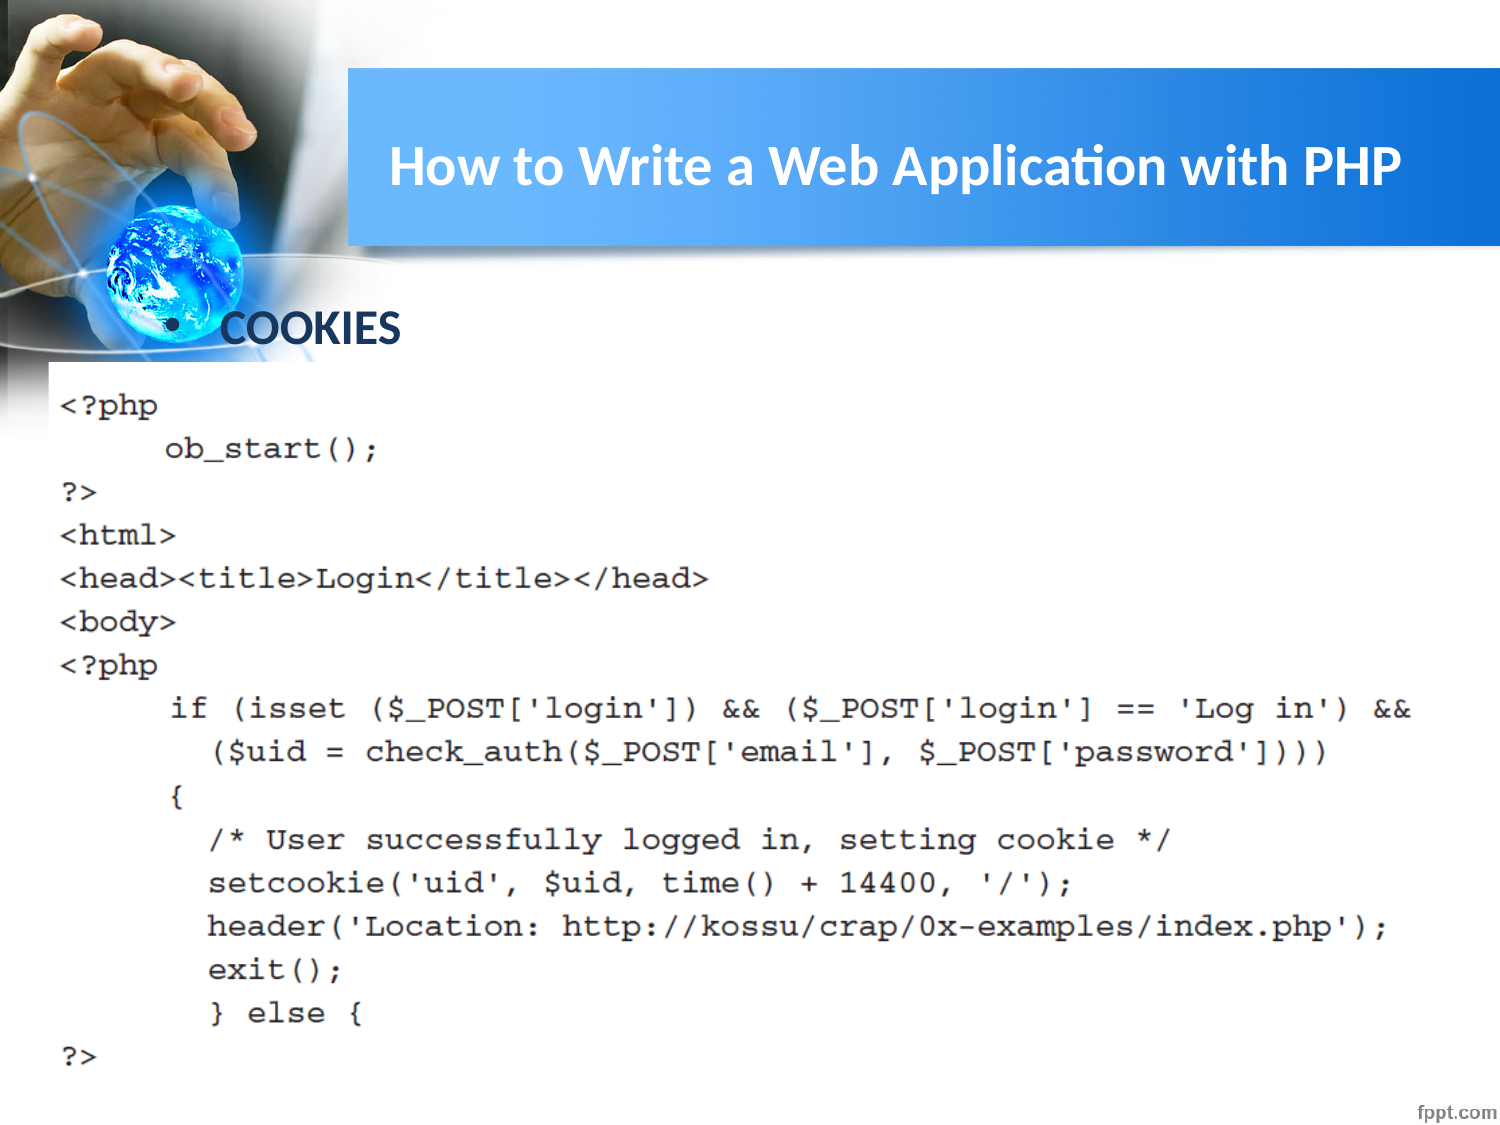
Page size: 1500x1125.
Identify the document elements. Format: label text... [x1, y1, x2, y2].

list COOKIES [148, 286, 1477, 1039]
title How to Write a Web Application with PHP [374, 111, 1452, 212]
picture [0, 0, 1500, 1125]
